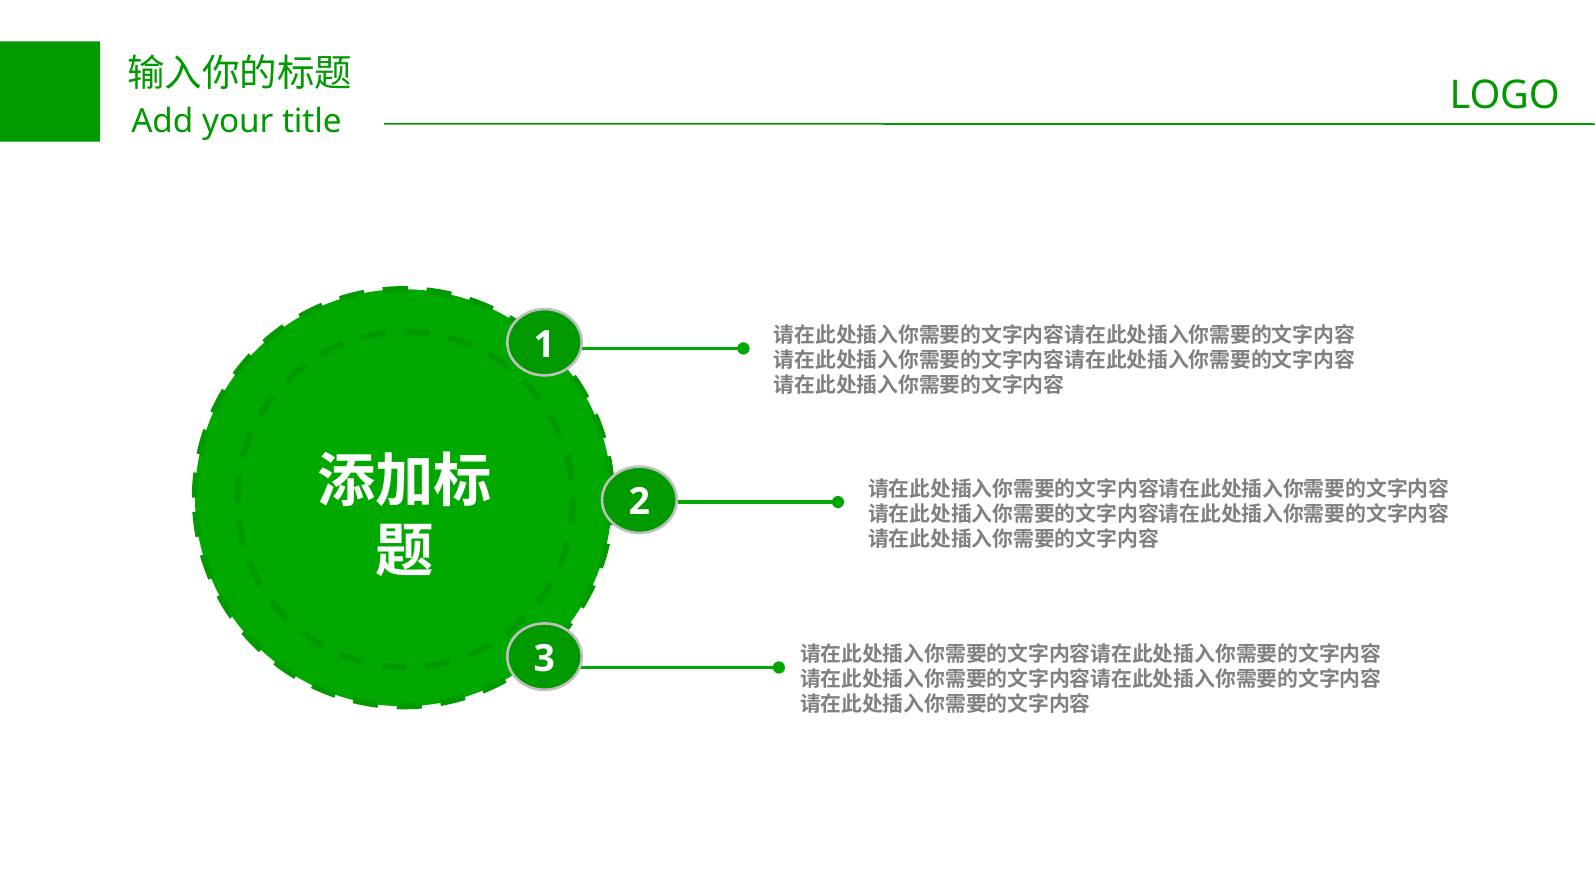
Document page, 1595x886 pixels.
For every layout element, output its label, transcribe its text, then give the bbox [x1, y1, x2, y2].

text_box [237, 331, 573, 668]
text_box 请在此处插入你需要的文字内容请在此处插入你需要的文字内容请在此处插入你需要的文字内容请在此处插入你需要的文字内容请在此处插入你需要的文字内容 [800, 641, 1391, 717]
text_box [195, 289, 611, 707]
text_box 1 [505, 307, 584, 377]
text_box 请在此处插入你需要的文字内容请在此处插入你需要的文字内容请在此处插入你需要的文字内容请在此处插入你需要的文字内容请在此处插入你需要的文字内容 [773, 322, 1364, 398]
text_box 请在此处插入你需要的文字内容请在此处插入你需要的文字内容请在此处插入你需要的文字内容请在此处插入你需要的文字内容请在此处插入你需要的文字内容 [868, 475, 1459, 551]
text_box 3 [505, 622, 584, 692]
text_box 2 [600, 465, 679, 535]
